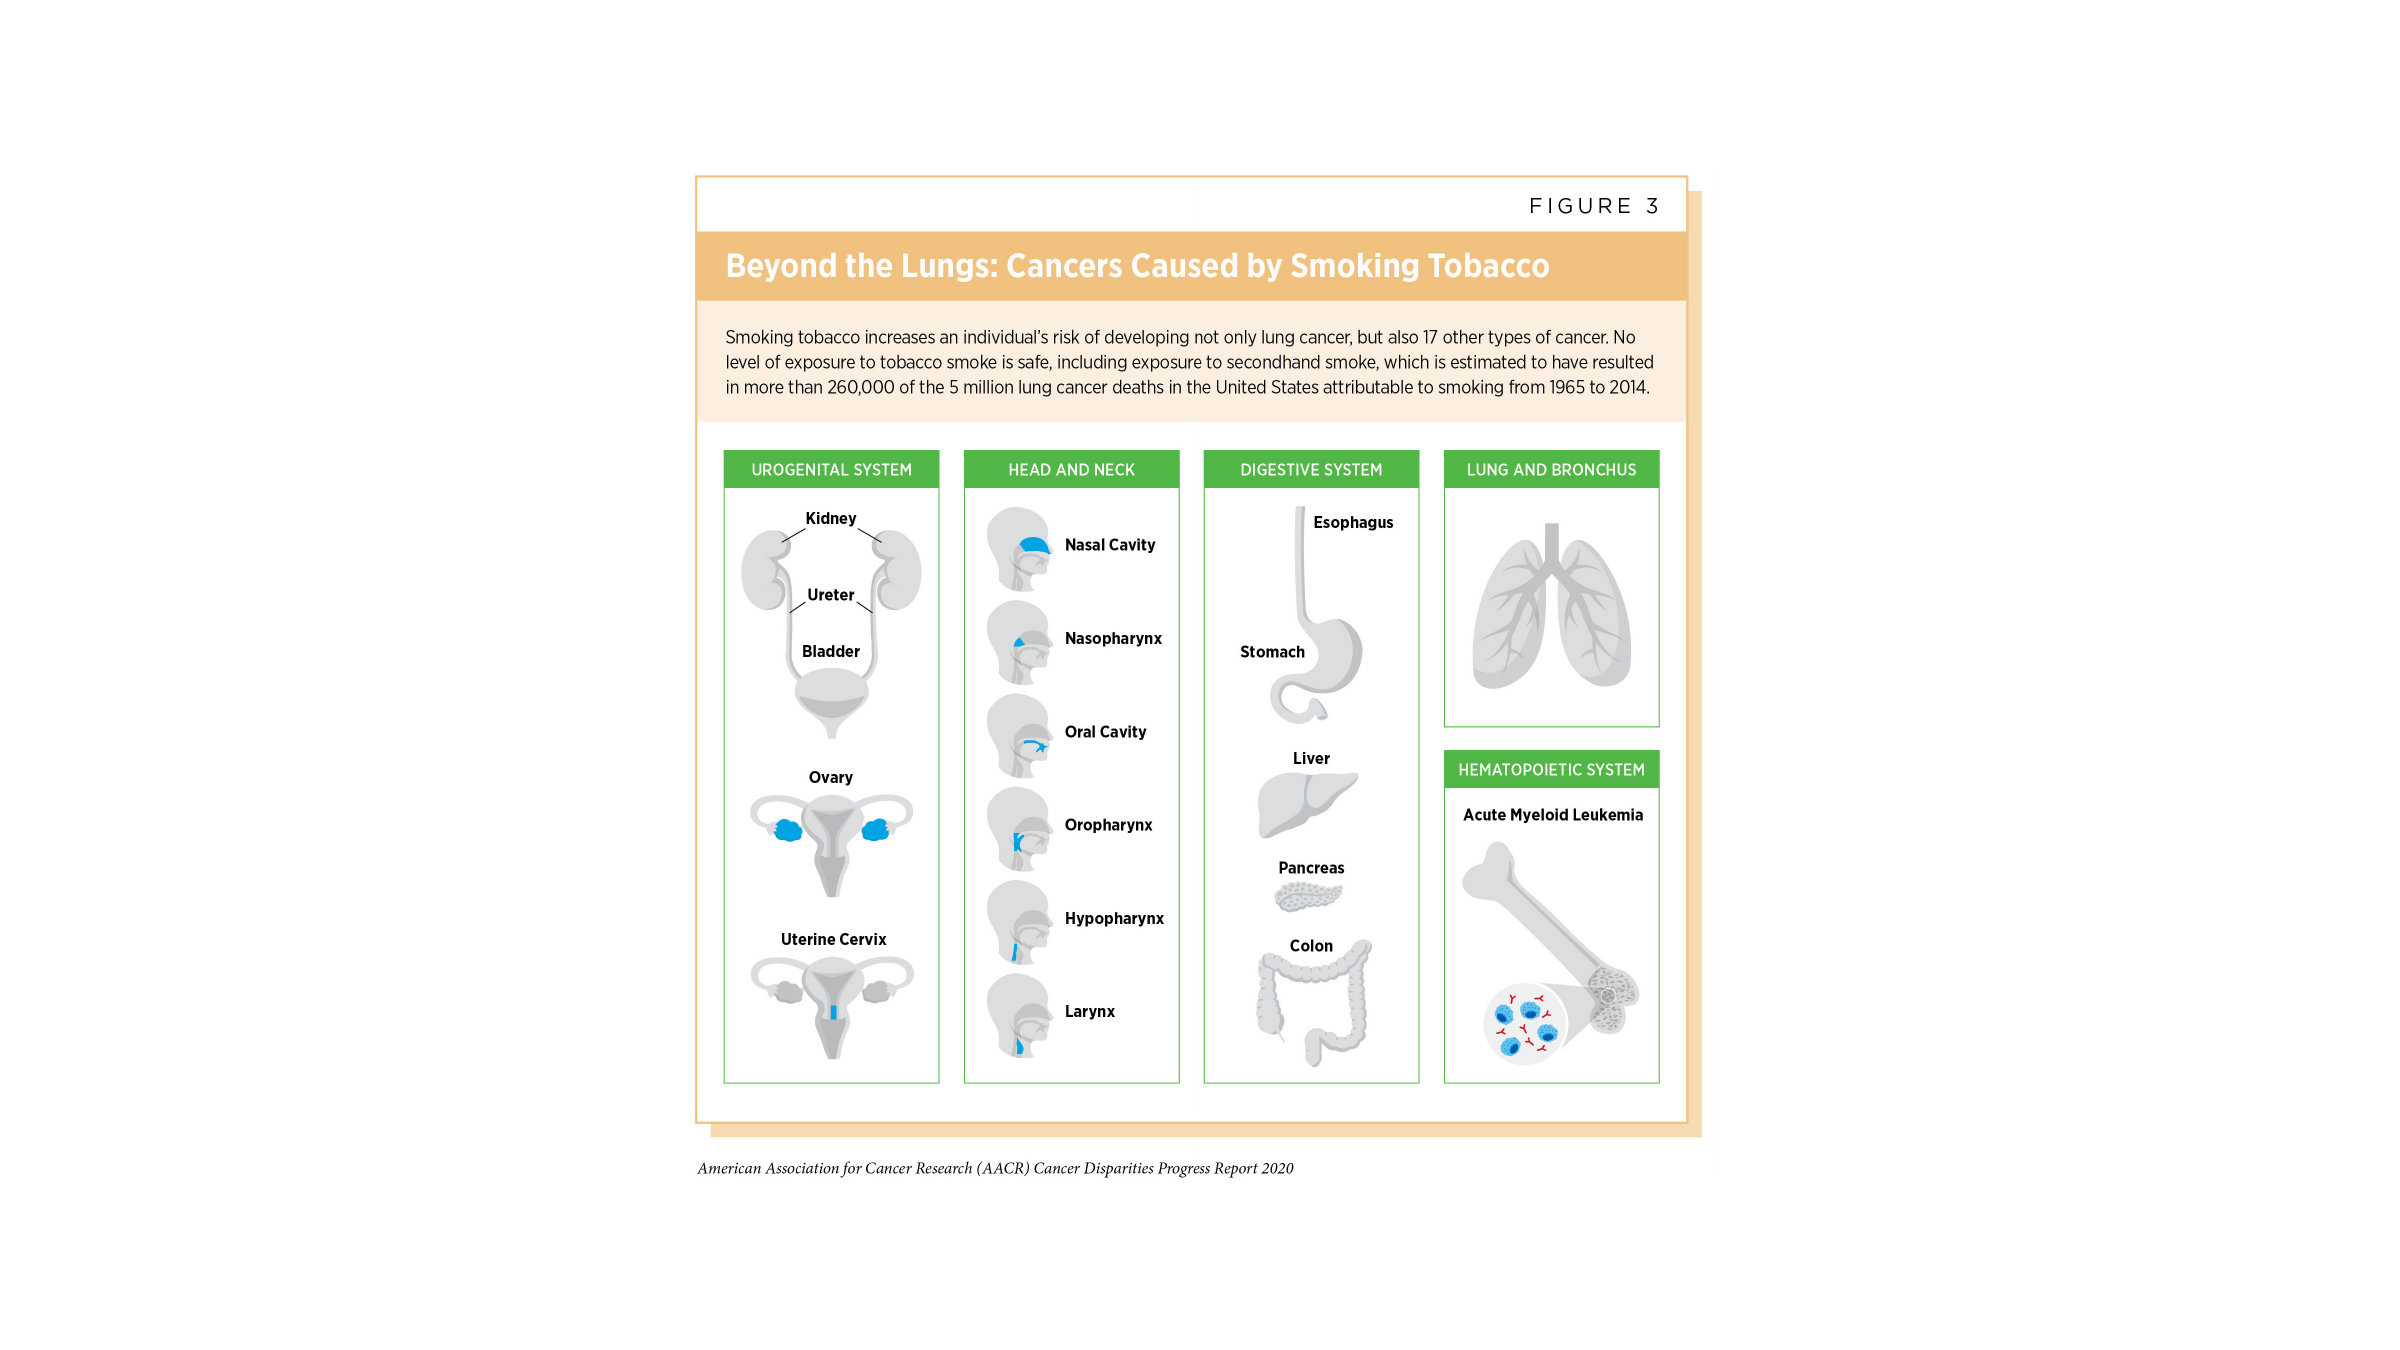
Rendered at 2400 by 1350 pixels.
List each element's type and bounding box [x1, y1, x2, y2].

picture [687, 167, 1713, 1183]
